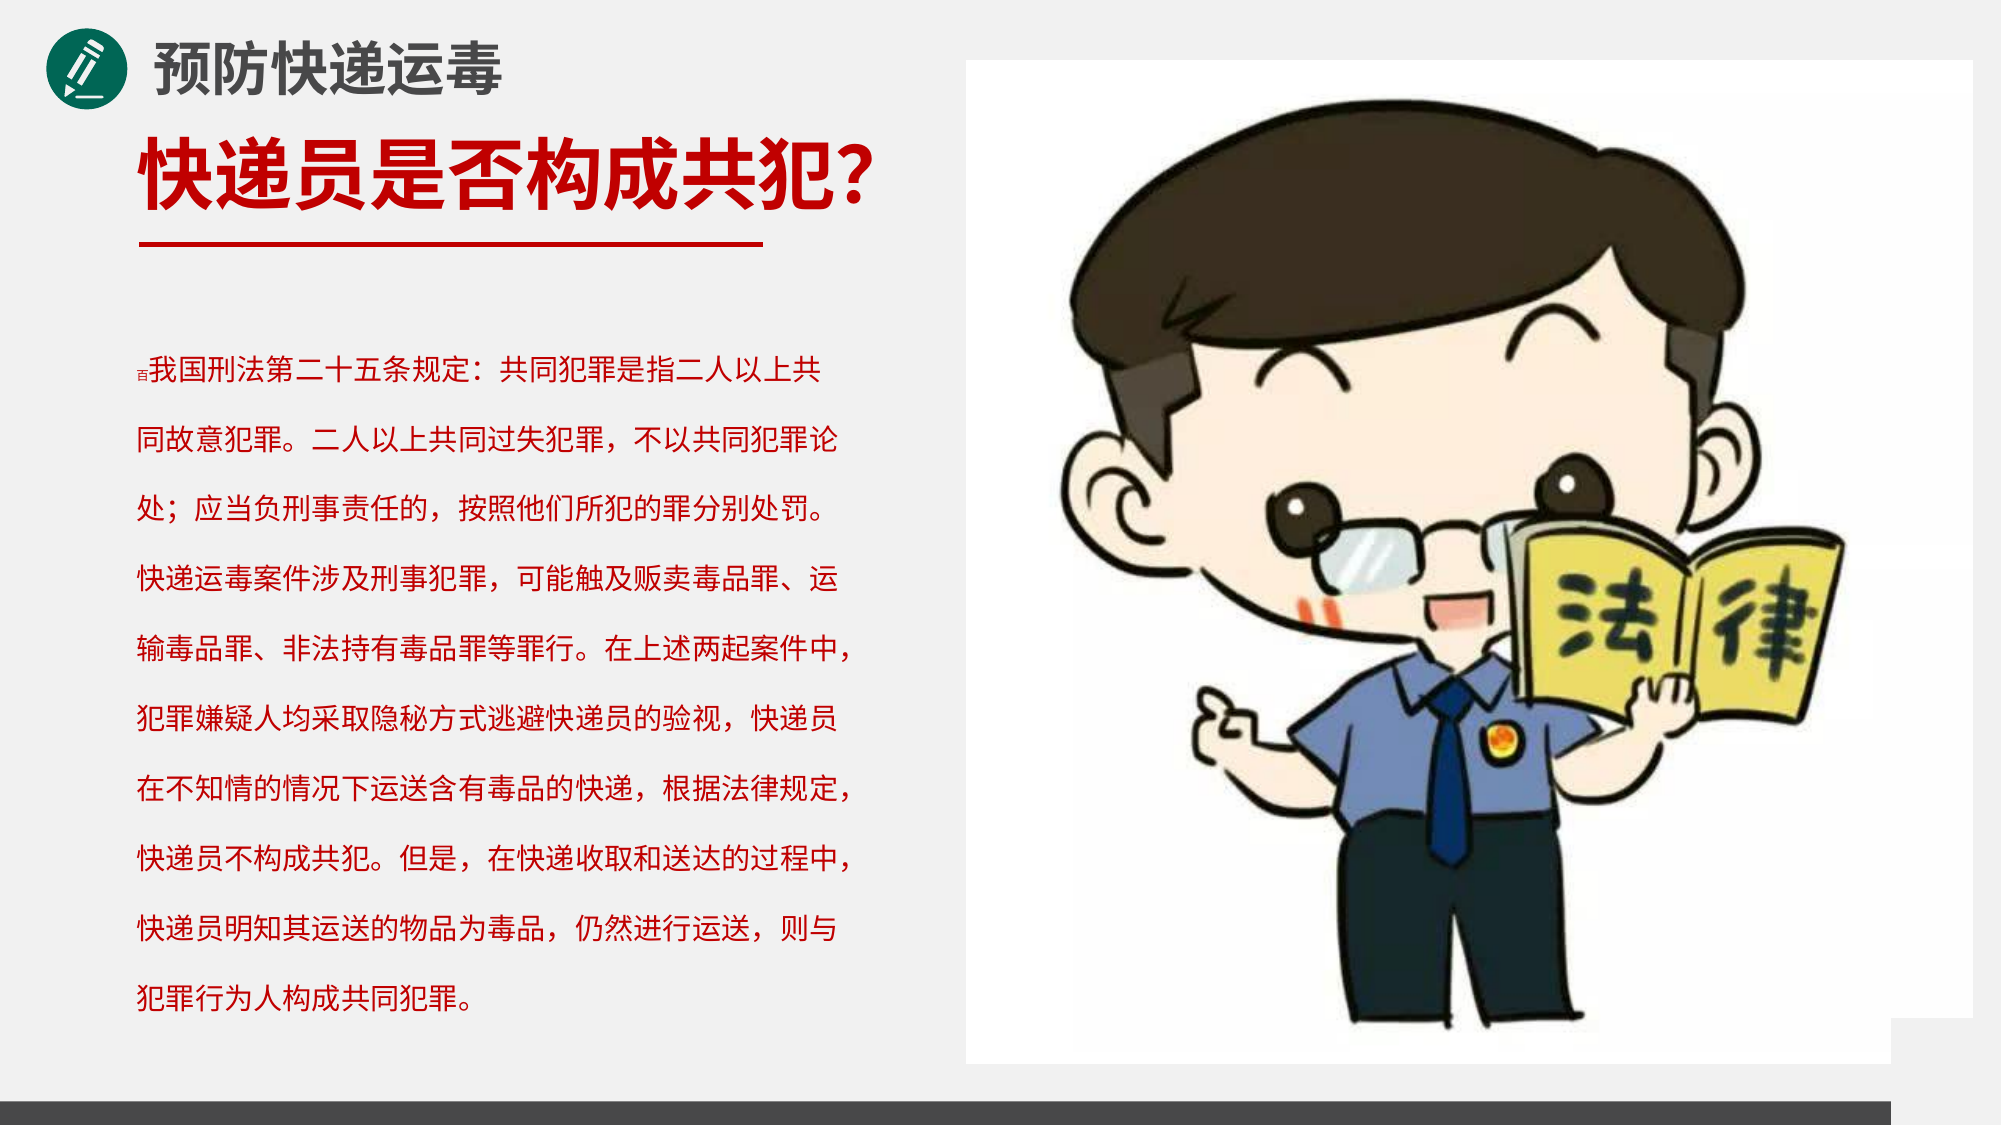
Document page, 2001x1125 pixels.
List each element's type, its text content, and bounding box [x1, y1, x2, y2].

text_box 百我国刑法第二十五条规定：共同犯罪是指二人以上共同故意犯罪。二人以上共同过失犯罪，不以共同犯罪论处；应当负刑事责任的，按照他们所犯的罪分别处罚。 快递运毒案件涉及刑事犯罪，可能触及贩卖毒品罪、运输毒品罪、非法持有毒品罪等罪行。在上述两起案件中，犯罪嫌疑人均采取隐秘方式逃避快递员的验视，快递员在不知情的情况下运送含有毒品的快递，根据法律规定，快递员不构成共犯。但是，在快递收取和送达的过程中，快递员明知其运送的物品为毒品，仍然进行运送，则与犯罪行为人构成共同犯罪。 [136, 315, 841, 1016]
text_box [46, 28, 128, 110]
picture [0, 0, 2001, 1125]
text_box 预防快递运毒 [139, 24, 967, 110]
text_box 快递员是否构成共犯？ [136, 125, 868, 220]
